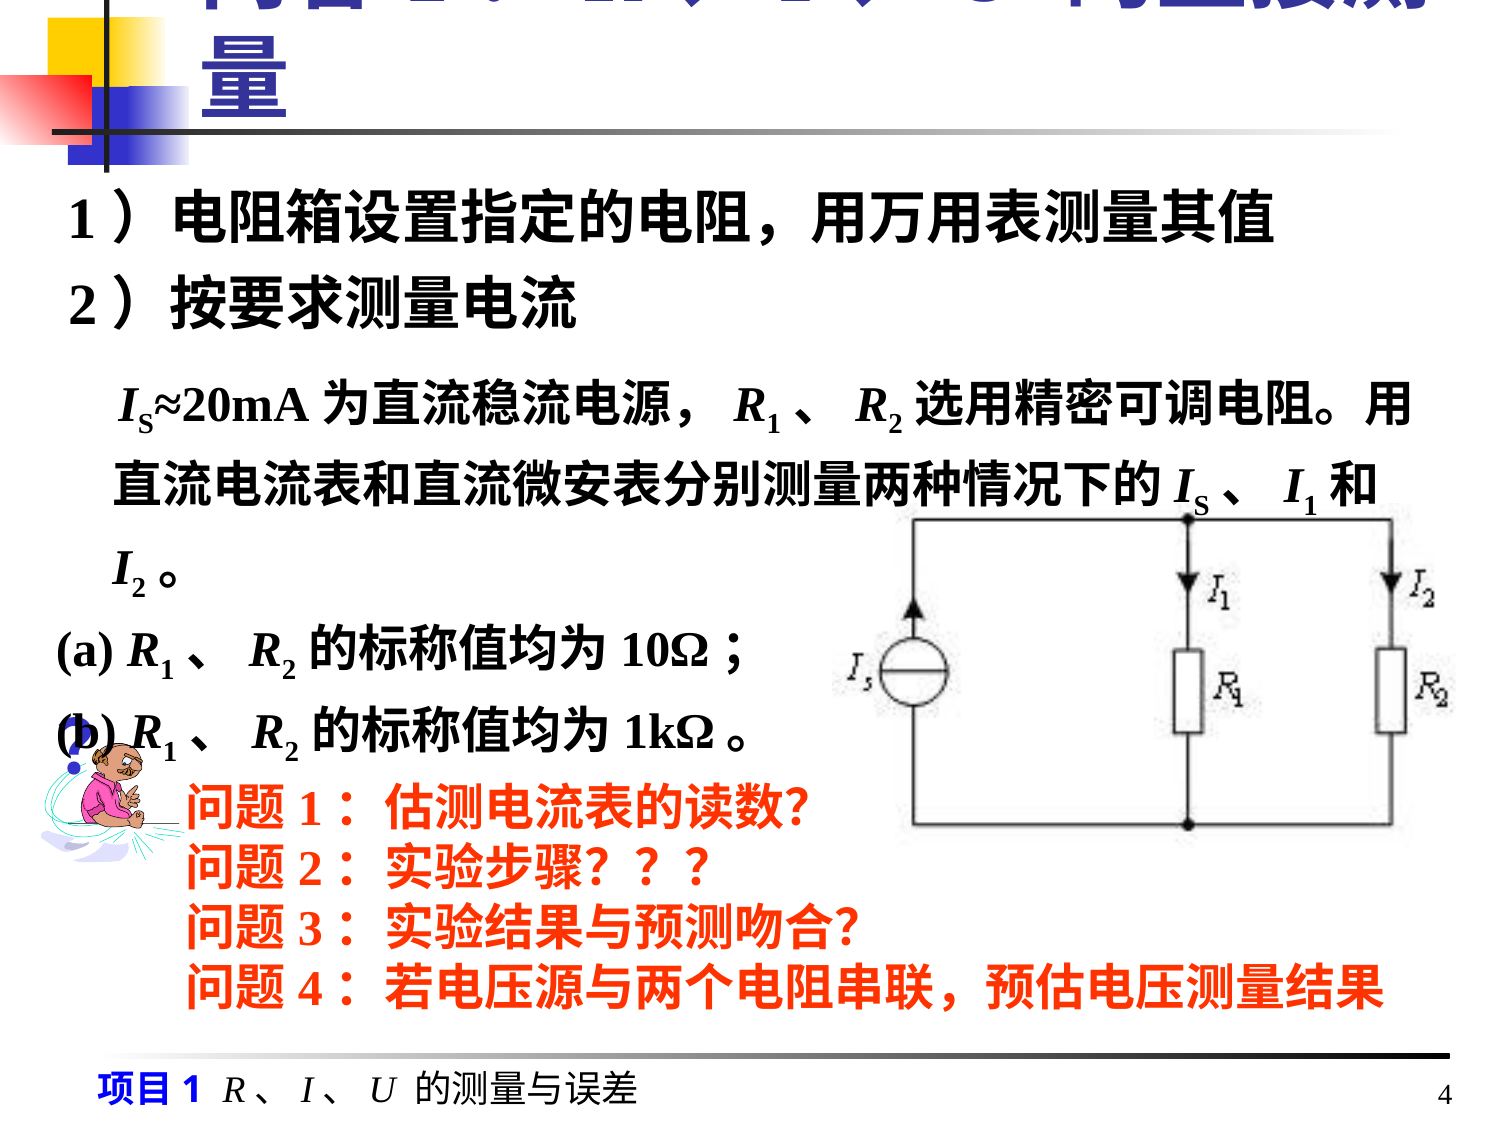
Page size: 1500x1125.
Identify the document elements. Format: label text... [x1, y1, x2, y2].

text_box IS≈20mA为直流稳流电源，R1、R2选用精密可调电阻。用直流电流表和直流微安表分别测量两种情况下的IS、I1和I2。 R1、R2的标称值均为10Ω； R1、R2的标称值均为1kΩ。 [41, 350, 1459, 768]
slide_number 4 [1154, 1076, 1468, 1118]
picture [832, 503, 1467, 848]
text_box 1）电阻箱设置指定的电阻，用万用表测量其值 [53, 172, 1500, 279]
list 2）按要求测量电流 [52, 266, 1500, 362]
text_box 问题1：估测电流表的读数？ 问题2：实验步骤？？？ 问题3：实验结果与预测吻合？ 问题4：若电压源与两个电阻串联，预估电压测量结果 [171, 768, 1471, 1024]
title 内容1：R、I、U 的直接测量 [182, 0, 1462, 138]
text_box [40, 692, 185, 863]
